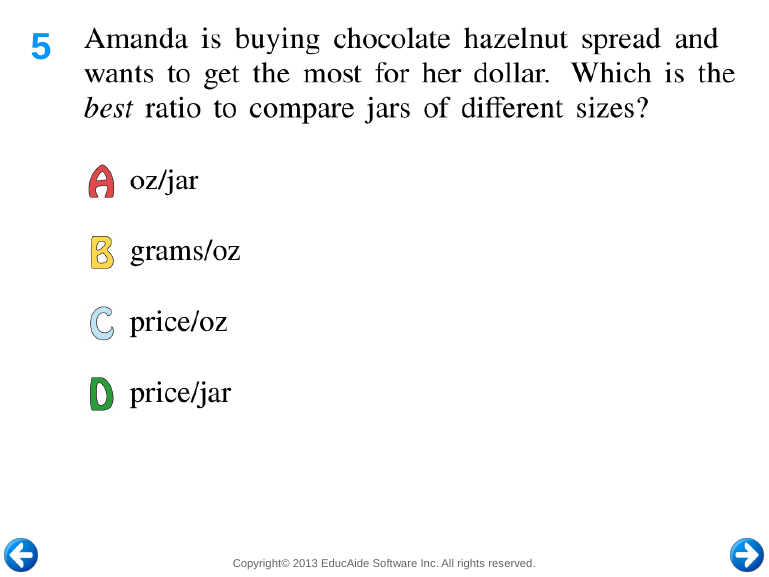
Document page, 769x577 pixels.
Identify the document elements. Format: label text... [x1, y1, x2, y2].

picture [728, 536, 766, 574]
picture [127, 237, 247, 271]
picture [1, 536, 40, 574]
picture [127, 308, 247, 342]
text_box Copyright© 2013 EducAide Software Inc. All rights reserved. [45, 548, 722, 576]
picture [82, 162, 121, 200]
picture [82, 232, 121, 271]
picture [81, 25, 748, 129]
text_box 5 [0, 14, 82, 75]
picture [82, 374, 121, 413]
picture [82, 303, 121, 342]
picture [127, 166, 247, 200]
picture [127, 379, 247, 413]
